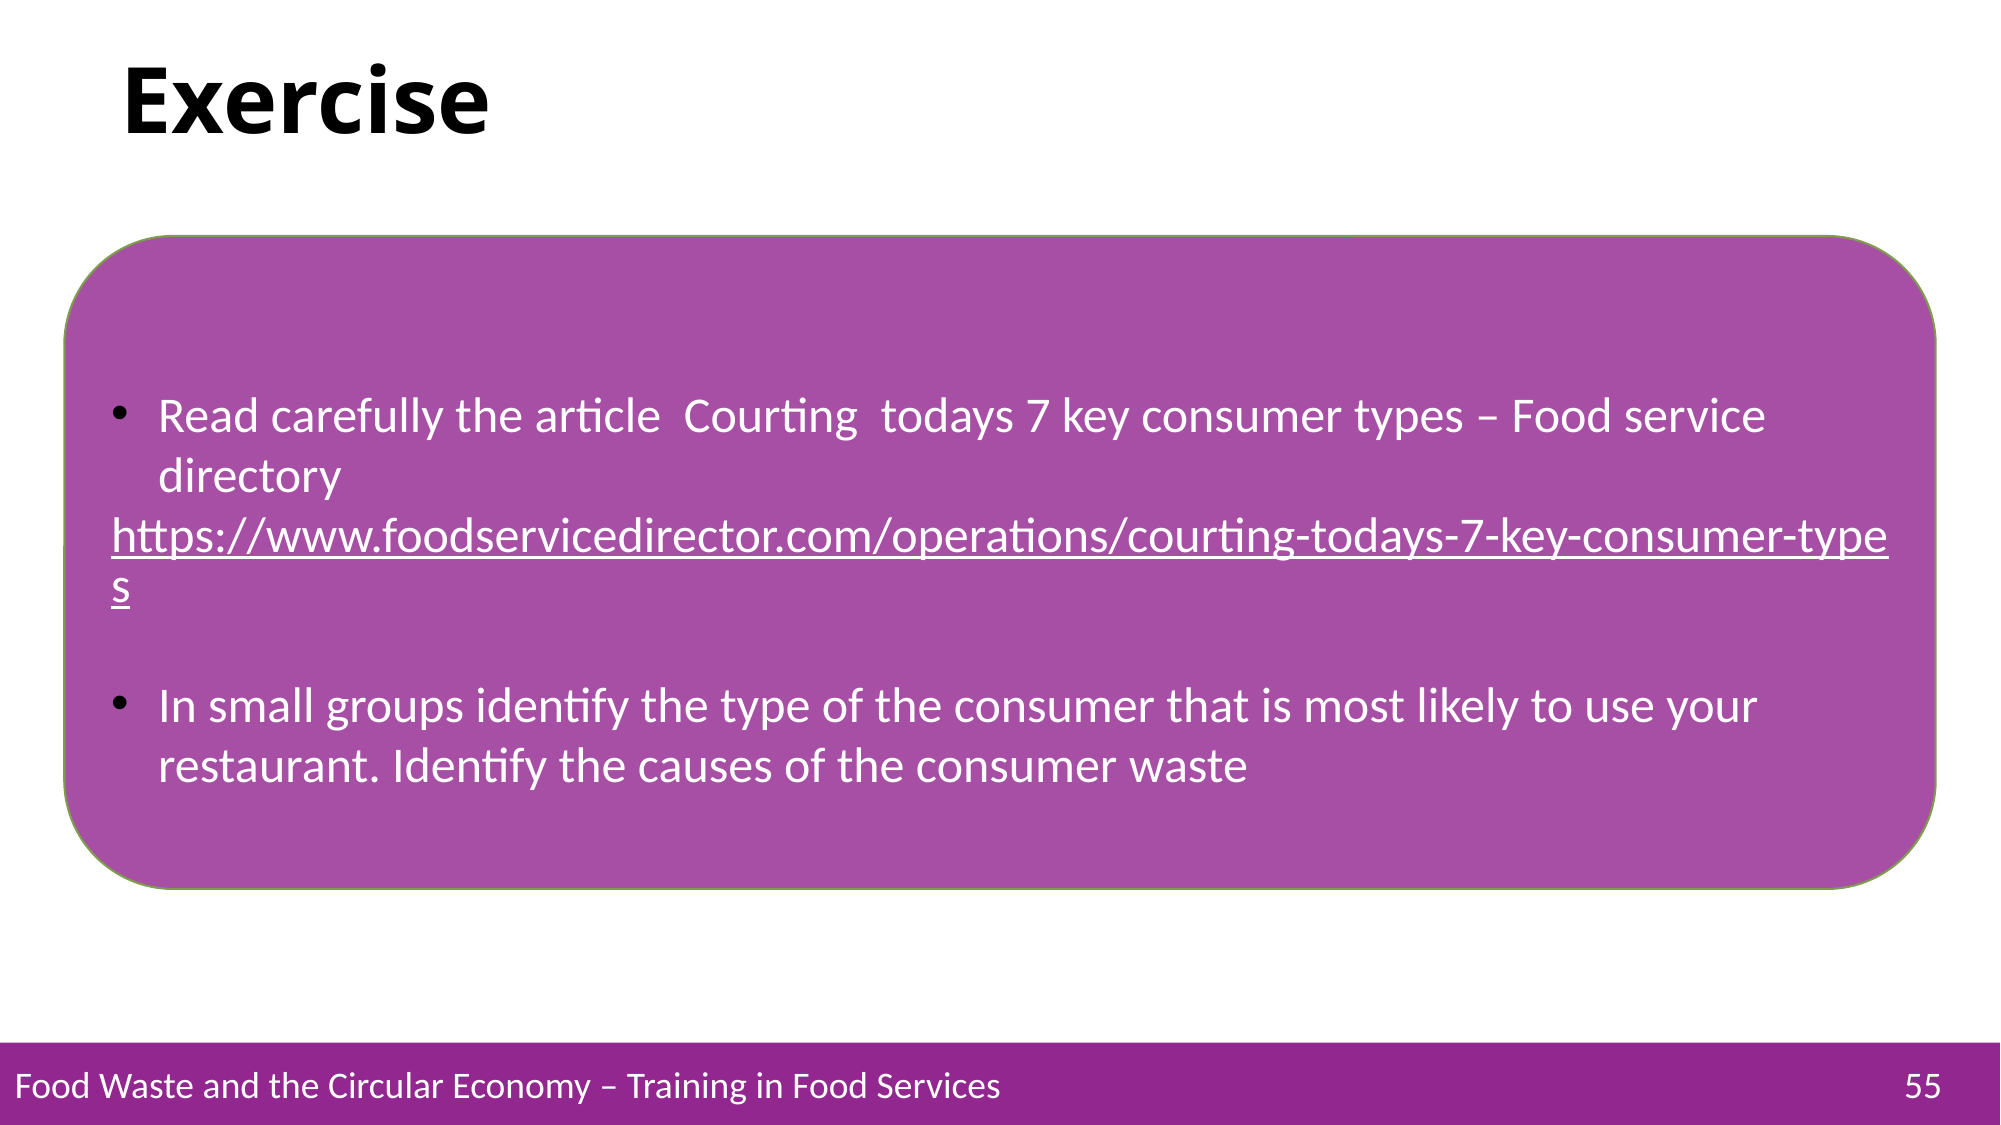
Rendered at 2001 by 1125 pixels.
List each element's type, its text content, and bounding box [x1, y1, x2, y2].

text_box Read carefully the article Courting todays 7 key consumer types – Food service directory https://www.foodservicedirector.com/operations/courting-todays-7-key-consumer-types In small groups identify the type of the consumer that is most likely to use your restaurant. Identify the causes of the consumer waste [64, 235, 1936, 889]
text_box Exercise [105, 0, 1490, 216]
